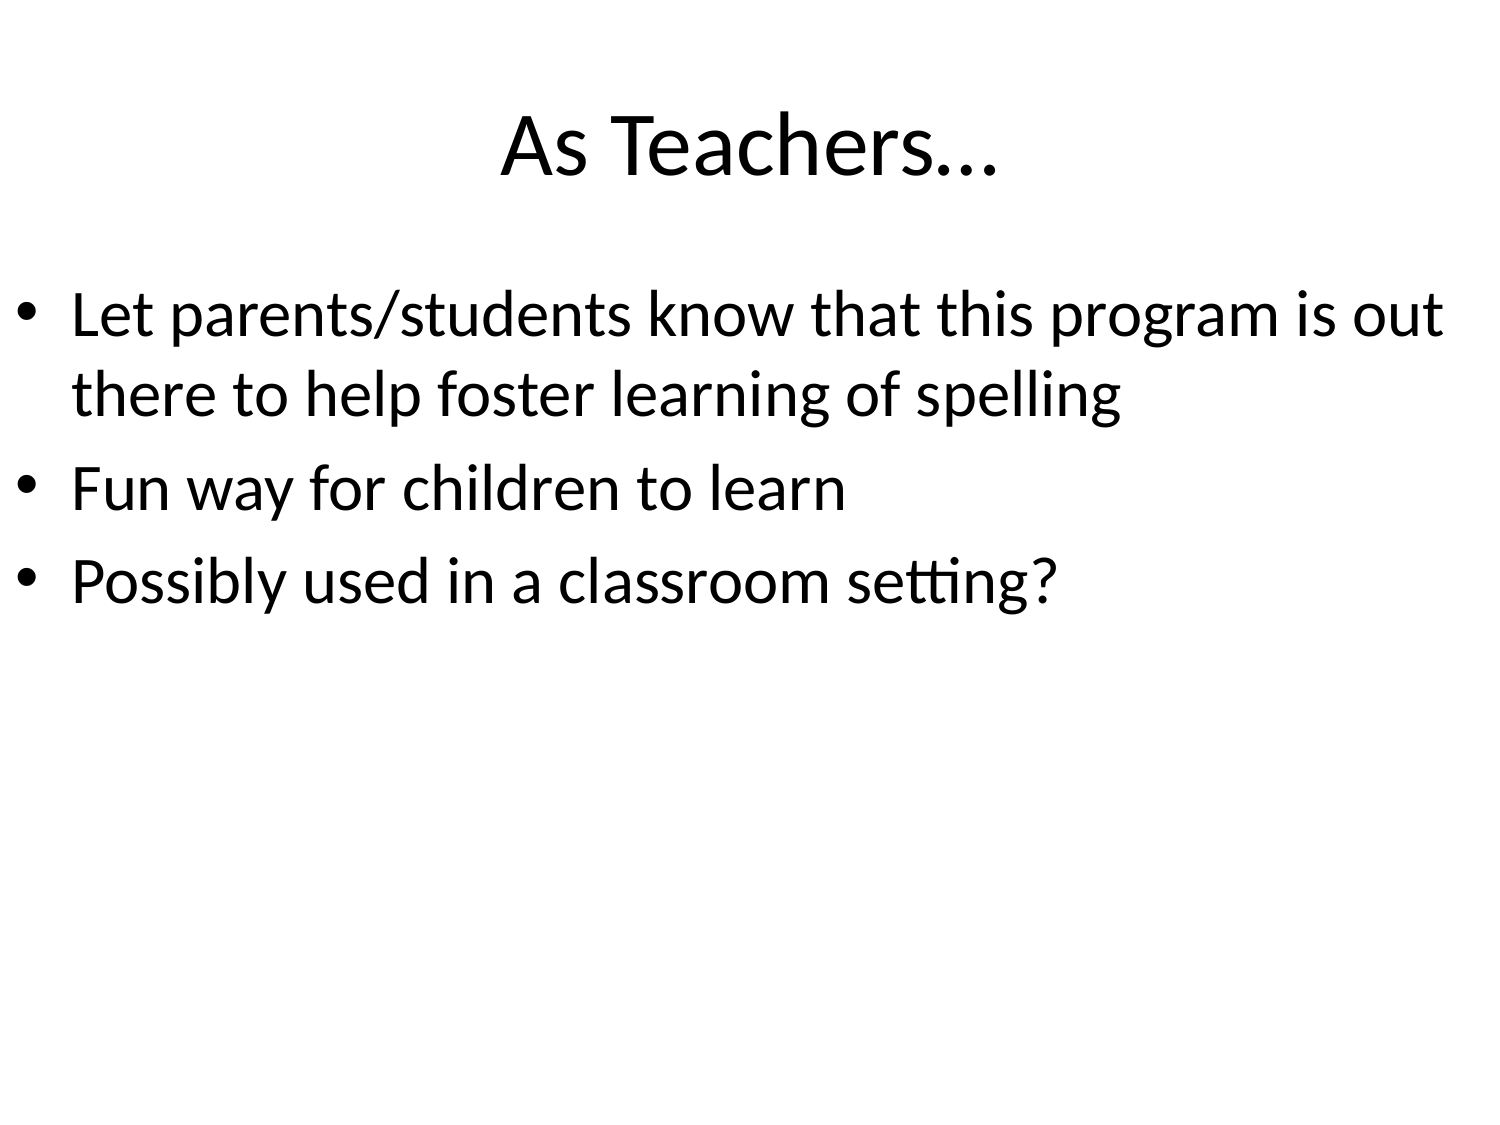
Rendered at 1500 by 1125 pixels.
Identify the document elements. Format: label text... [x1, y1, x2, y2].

list Let parents/students know that this program is out there to help foster learning of spelling Fun way for children to learn Possibly used in a classroom setting? [0, 262, 1500, 1005]
title As Teachers… [75, 45, 1425, 233]
